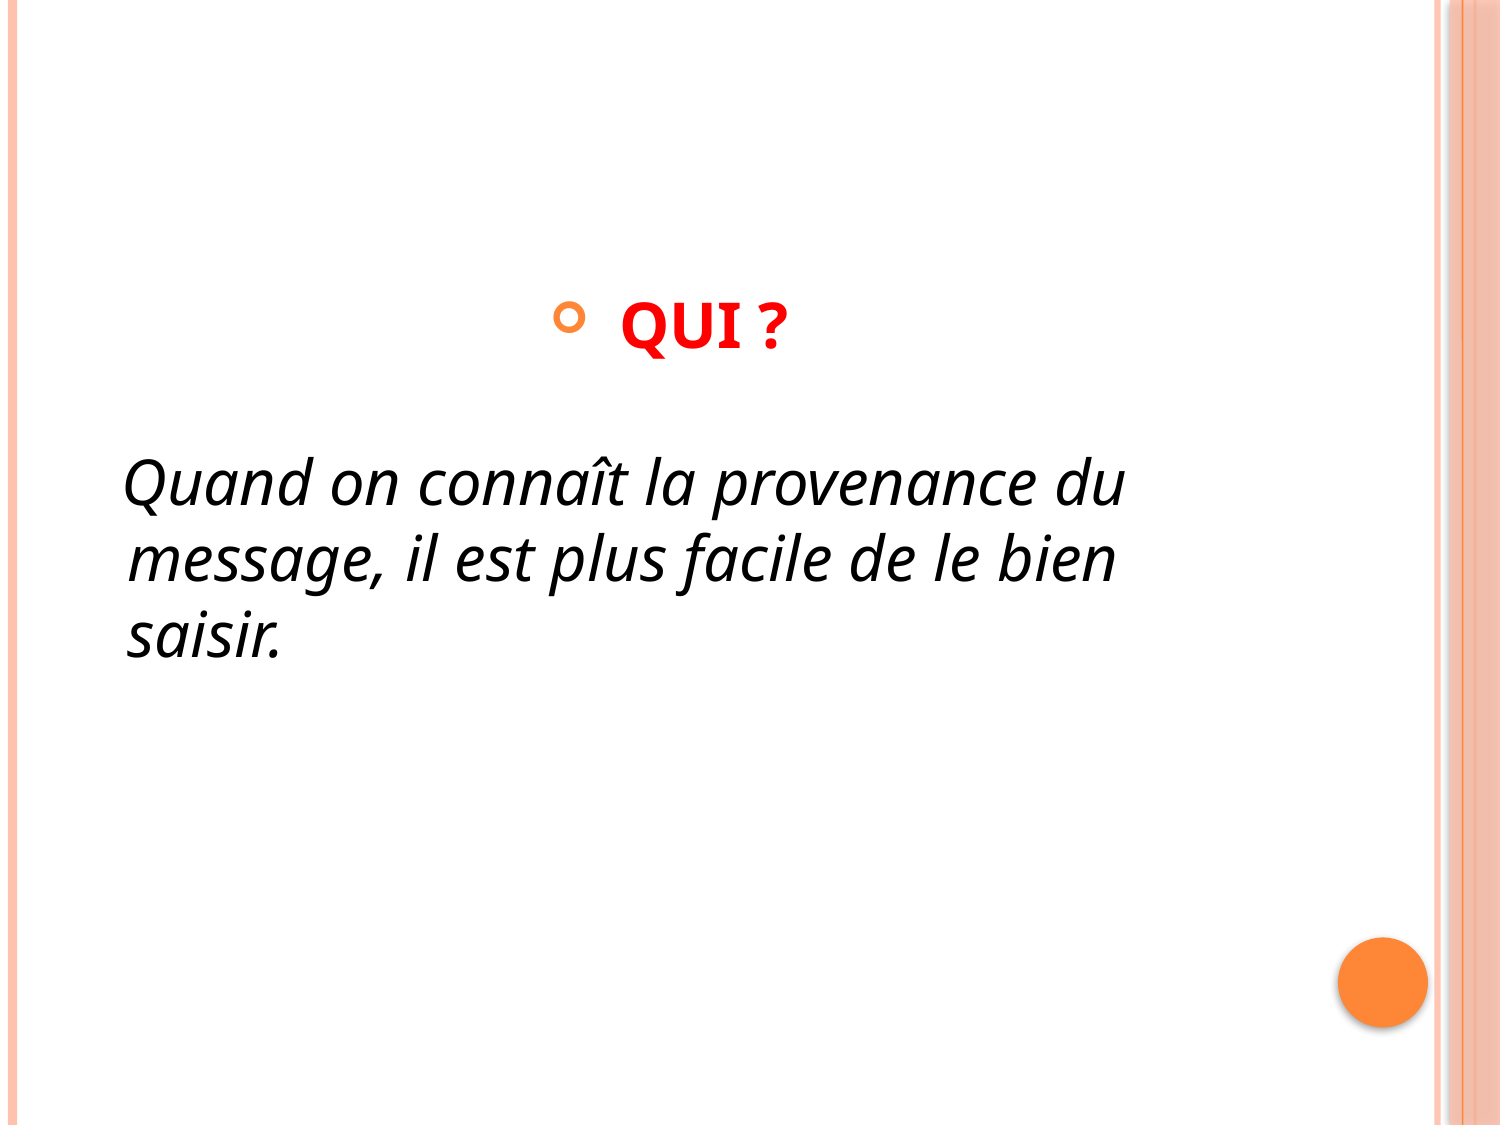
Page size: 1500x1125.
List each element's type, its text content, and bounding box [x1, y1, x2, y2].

list QUI ? Quand on connaît la provenance du message, il est plus facile de le bien saisir. [70, 140, 1296, 941]
